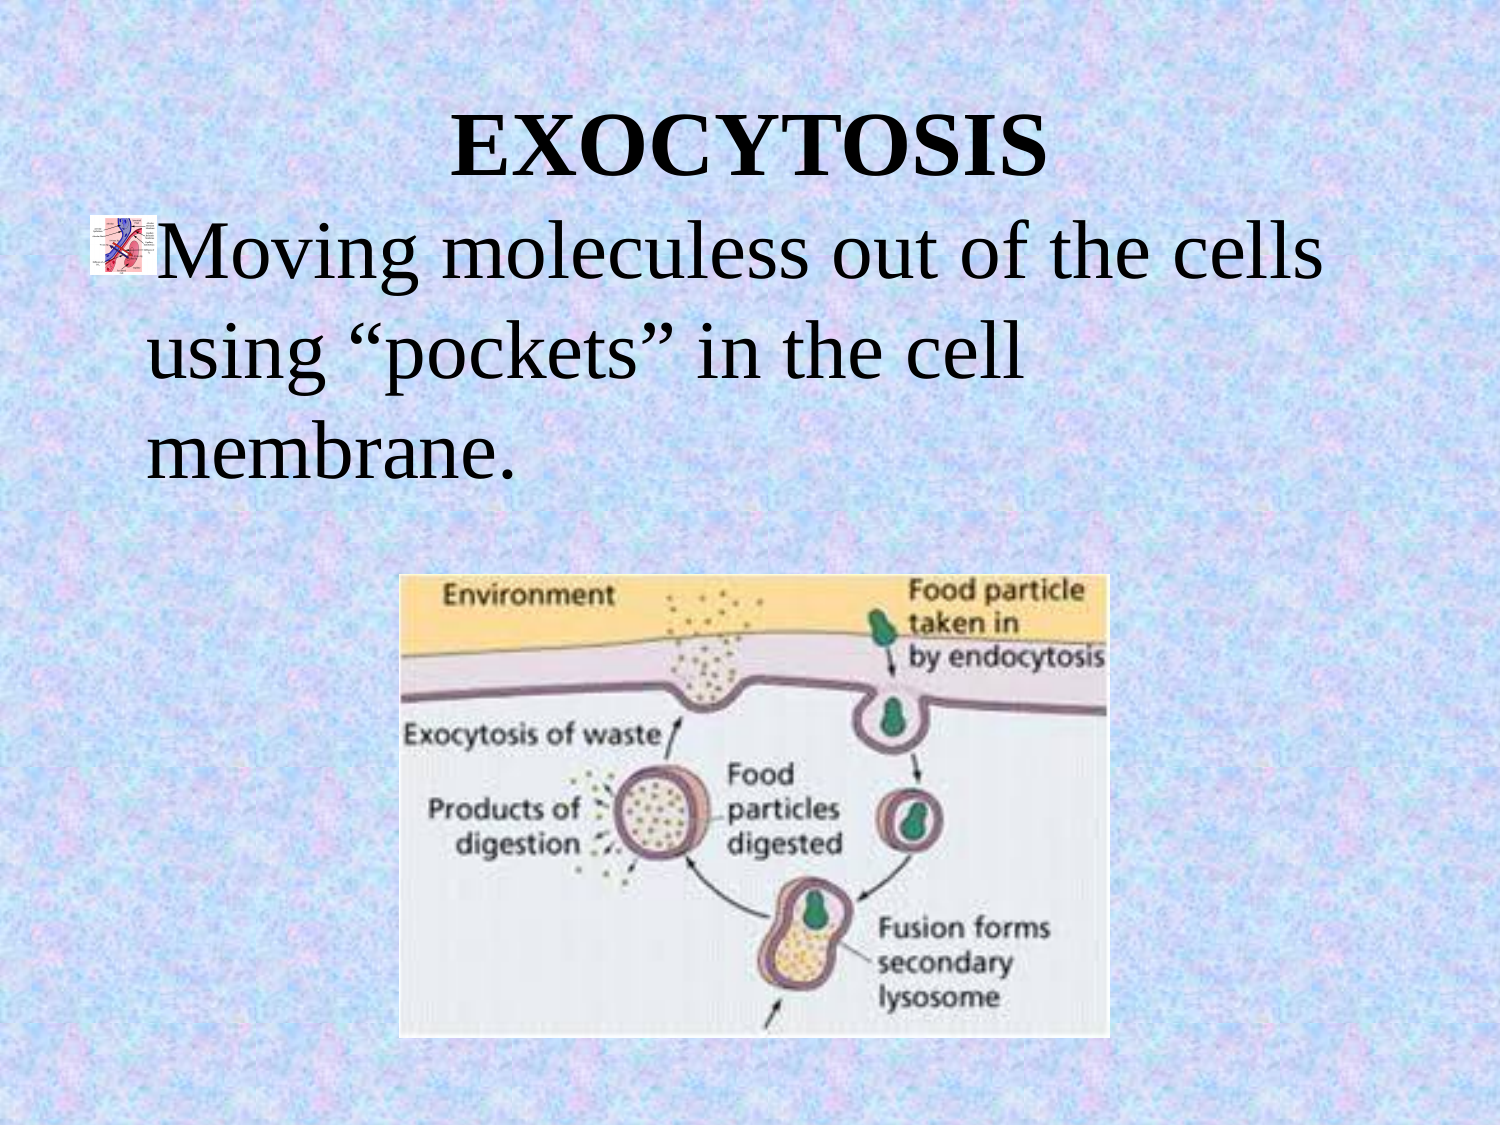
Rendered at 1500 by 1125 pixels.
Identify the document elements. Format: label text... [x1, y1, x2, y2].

title EXOCYTOSIS [75, 45, 1425, 187]
picture [0, 0, 1500, 1125]
list Moving moleculess out of the cells using “pockets” in the cell membrane. [75, 187, 1425, 538]
